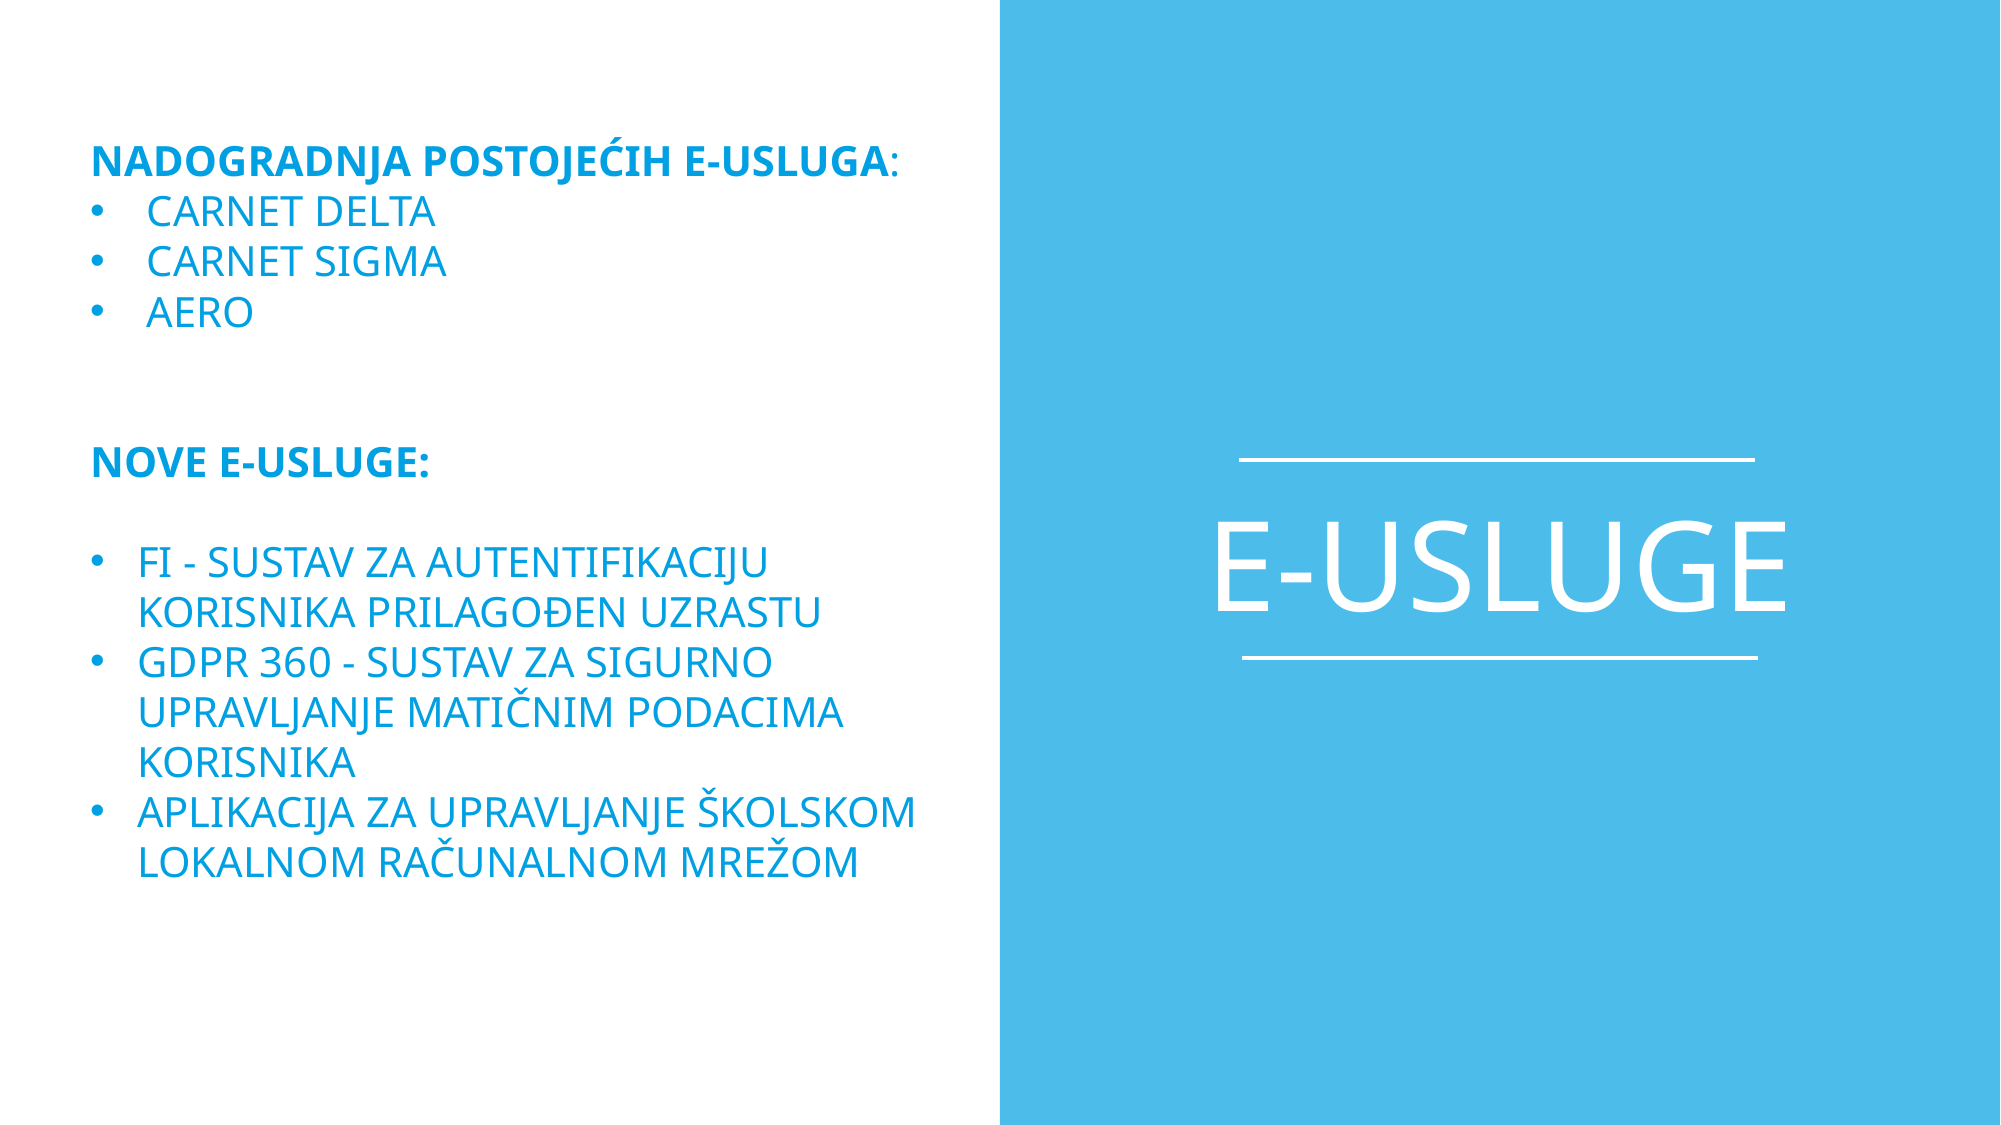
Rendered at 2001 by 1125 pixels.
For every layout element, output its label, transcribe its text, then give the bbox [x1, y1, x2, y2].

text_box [999, 0, 2000, 1125]
text_box NADOGRADNJA POSTOJEĆIH E-USLUGA: CARNET DELTA CARNET SIGMA AERO NOVE E-USLUGE: FI - SUSTAV ZA AUTENTIFIKACIJU KORISNIKA PRILAGOĐEN UZRASTU GDPR 360 - SUSTAV ZA SIGURNO UPRAVLJANJE MATIČNIM PODACIMA KORISNIKA APLIKACIJA ZA UPRAVLJANJE ŠKOLSKOM LOKALNOM RAČUNALNOM MREŽOM [75, 77, 979, 943]
